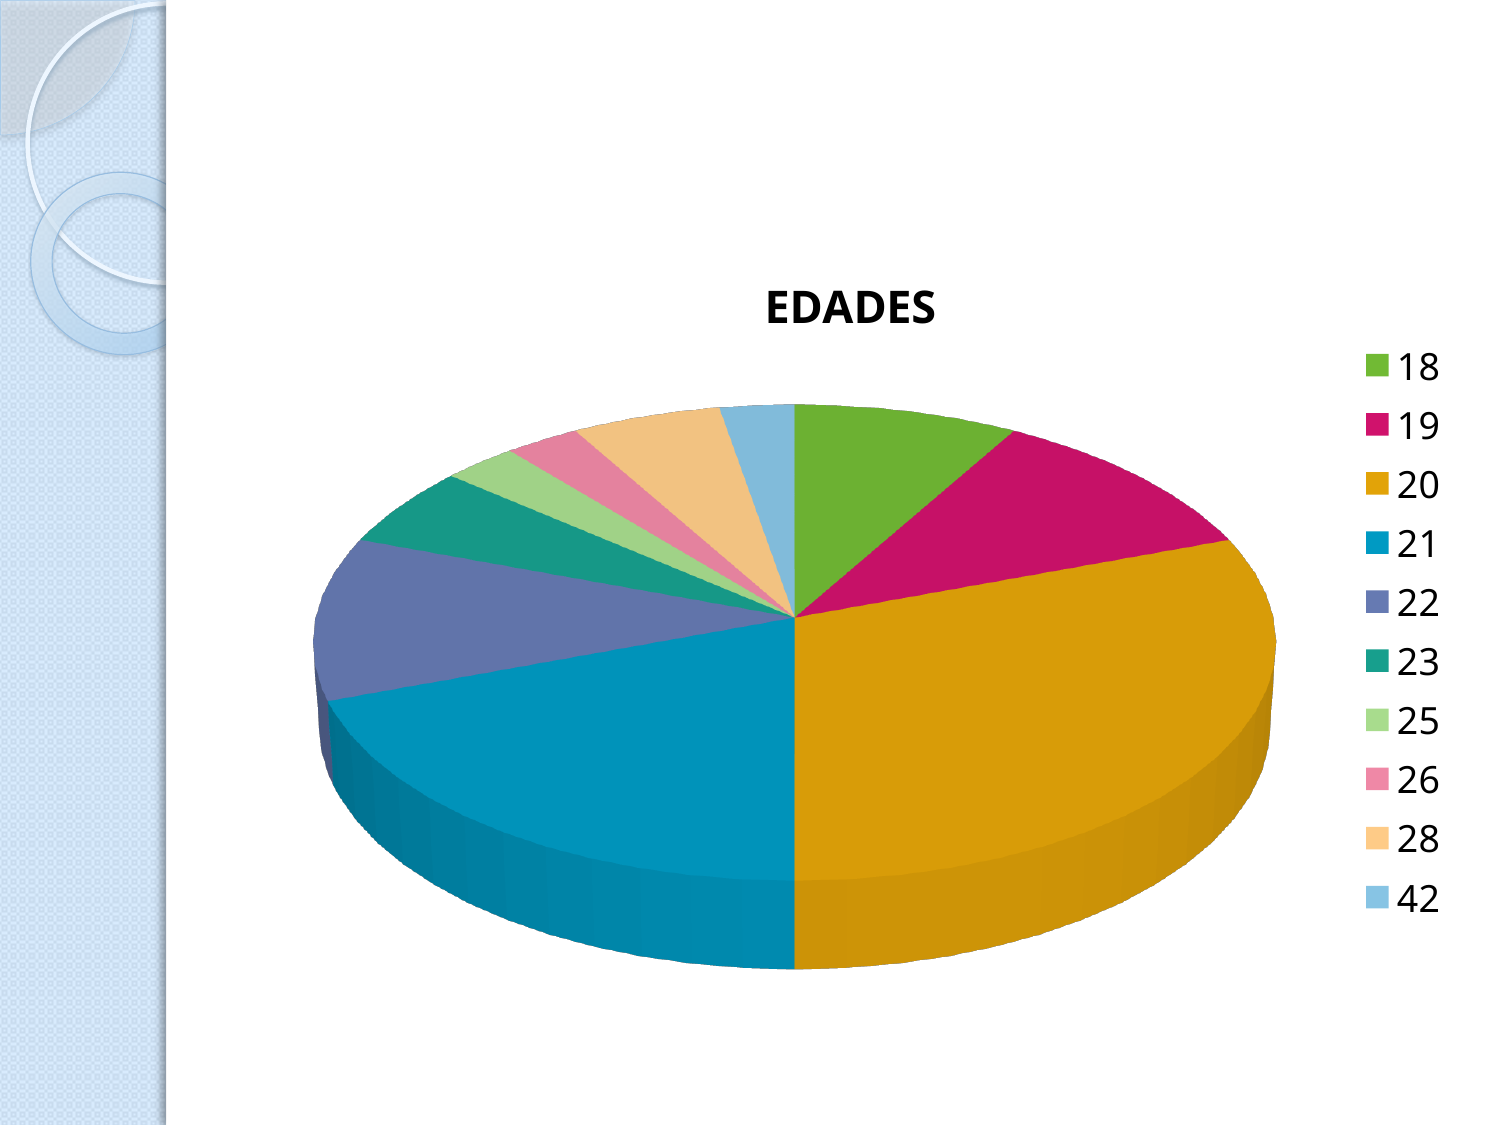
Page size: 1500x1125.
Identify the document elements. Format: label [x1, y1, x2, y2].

chart [235, 237, 1466, 1026]
